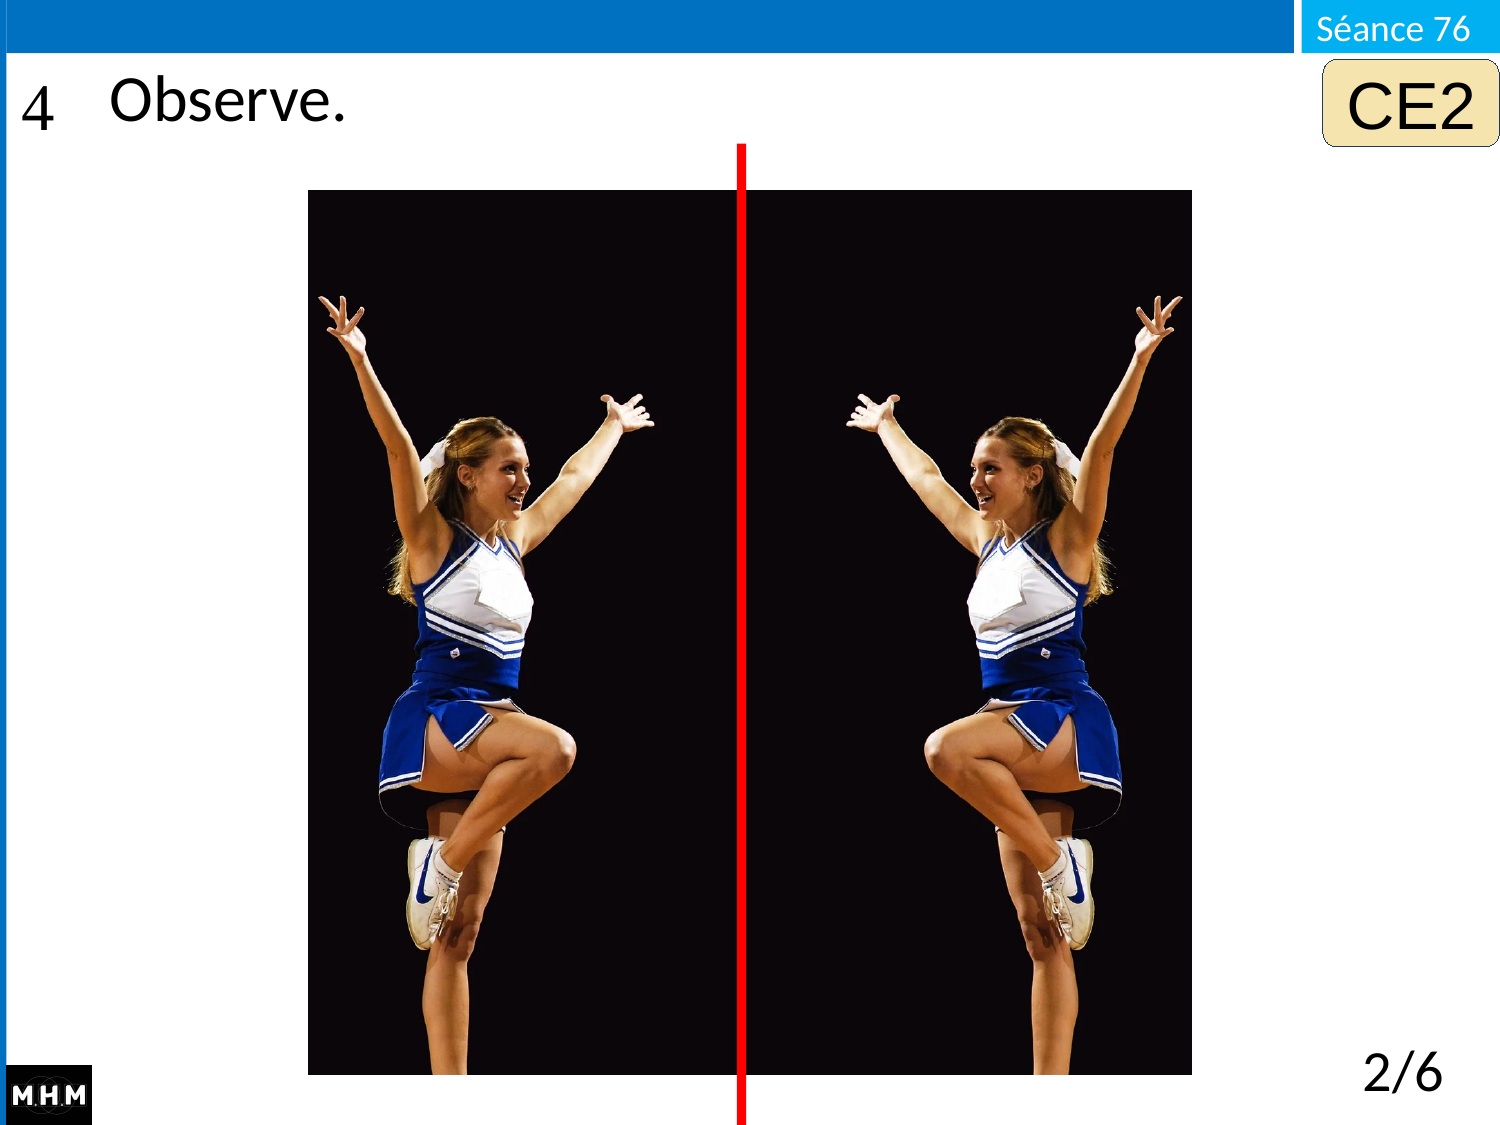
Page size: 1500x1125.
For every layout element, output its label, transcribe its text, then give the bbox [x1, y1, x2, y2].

text_box CE2 [1322, 59, 1500, 147]
picture [6, 1065, 92, 1125]
text_box 2/6 [1319, 1026, 1488, 1111]
title Observe. [94, 57, 1389, 144]
picture [308, 190, 741, 1075]
picture [742, 190, 1192, 1075]
